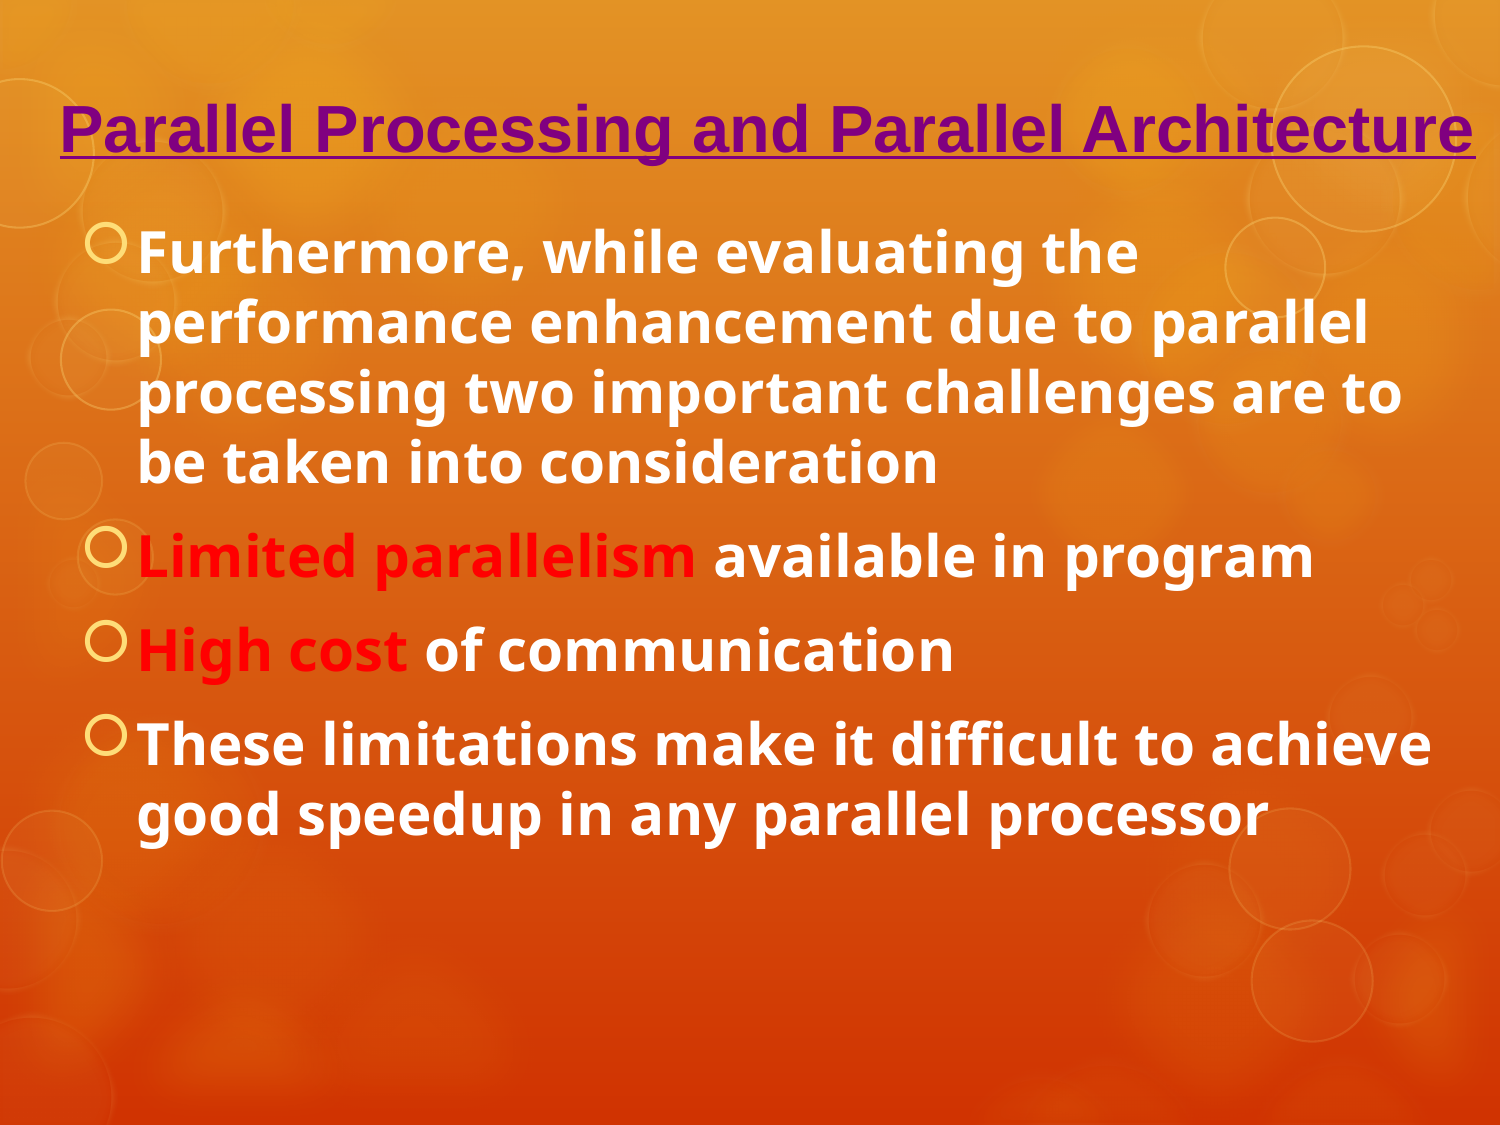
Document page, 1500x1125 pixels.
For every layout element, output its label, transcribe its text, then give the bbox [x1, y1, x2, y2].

list Furthermore, while evaluating the performance enhancement due to parallel processing two important challenges are to be taken into consideration Limited parallelism available in program High cost of communication These limitations make it difficult to achieve good speedup in any parallel processor [64, 208, 1471, 1024]
text_box Parallel Processing and Parallel Architecture [17, 78, 1500, 173]
